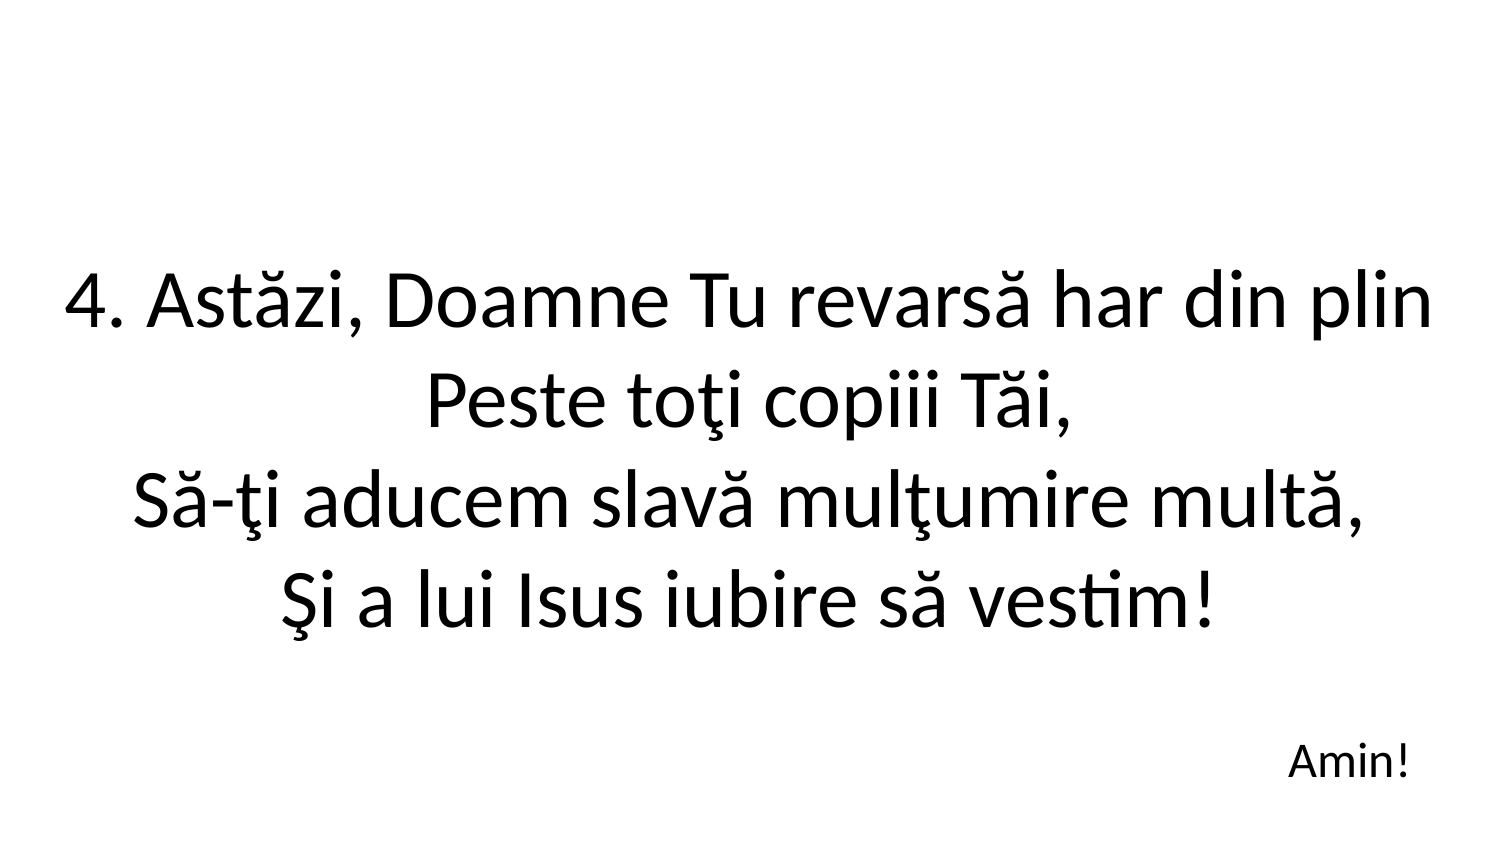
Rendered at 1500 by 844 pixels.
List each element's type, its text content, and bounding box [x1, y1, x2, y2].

text_box Amin! [1273, 674, 1427, 795]
text_box 4. Astăzi, Doamne Tu revarsă har din plin Peste toţi copiii Tăi, Să-ţi aducem slavă mulţumire multă, Şi a lui Isus iubire să vestim! [50, 192, 1450, 652]
